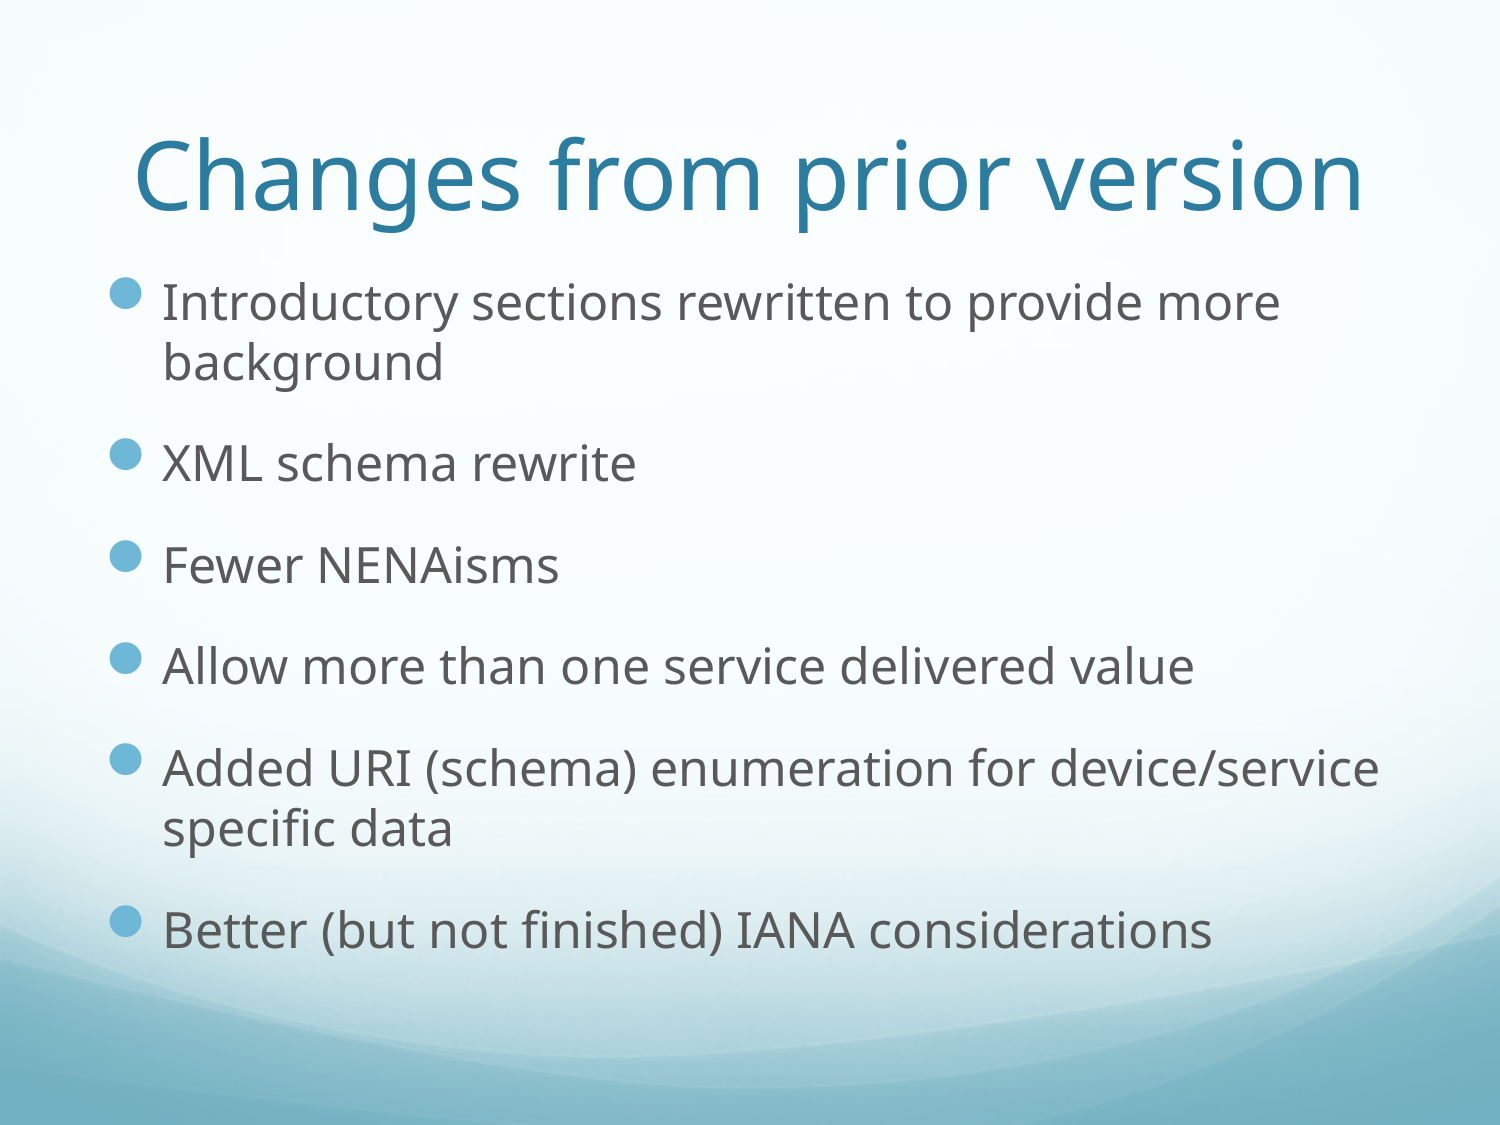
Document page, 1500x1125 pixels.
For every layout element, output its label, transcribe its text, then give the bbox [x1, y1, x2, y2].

list Introductory sections rewritten to provide more background XML schema rewrite Fewer NENAisms Allow more than one service delivered value Added URI (schema) enumeration for device/service specific data Better (but not finished) IANA considerations [90, 262, 1410, 975]
title Changes from prior version [90, 17, 1410, 237]
